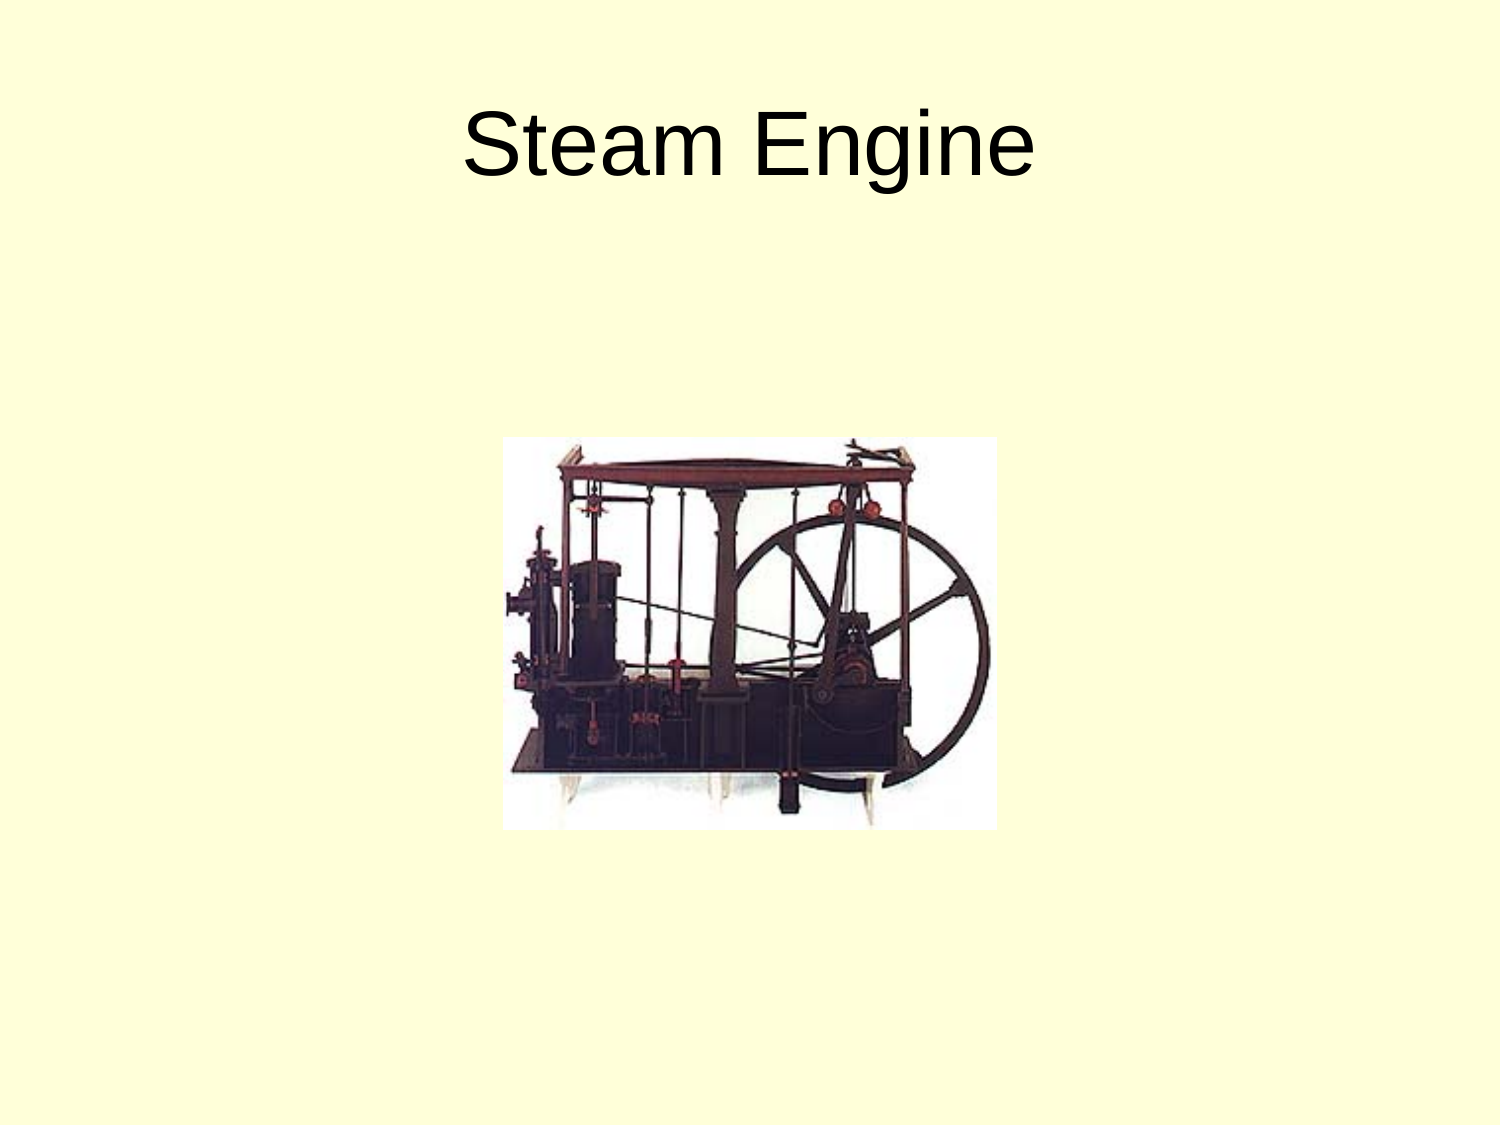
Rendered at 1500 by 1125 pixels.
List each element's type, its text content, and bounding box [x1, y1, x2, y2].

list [502, 436, 997, 831]
title Steam Engine [75, 45, 1425, 233]
